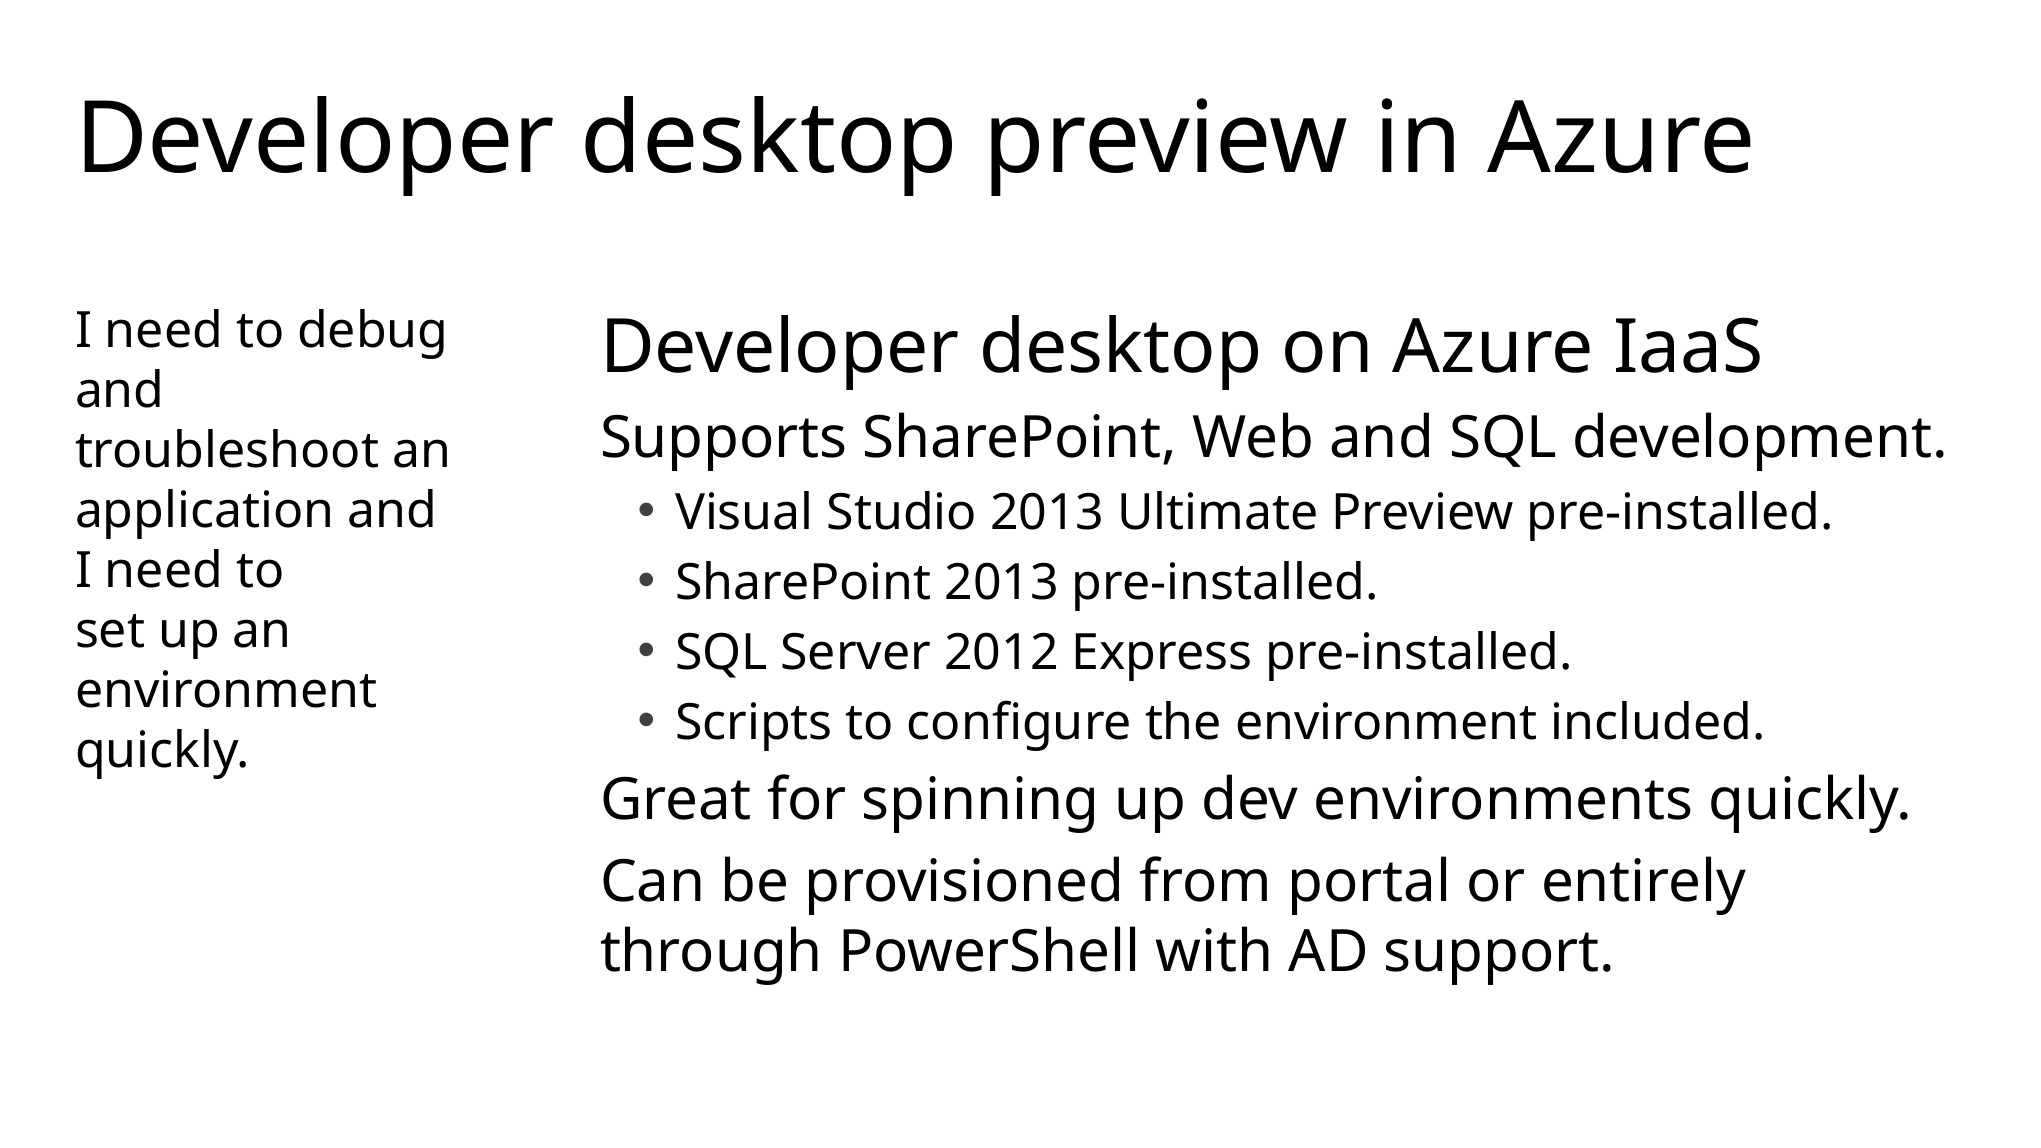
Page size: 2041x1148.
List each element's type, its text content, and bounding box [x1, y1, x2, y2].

list Developer desktop on Azure IaaS Supports SharePoint, Web and SQL development. Visual Studio 2013 Ultimate Preview pre-installed. SharePoint 2013 pre-installed. SQL Server 2012 Express pre-installed. Scripts to configure the environment included. Great for spinning up dev environments quickly. Can be provisioned from portal or entirely through PowerShell with AD support. [570, 273, 1996, 1099]
list I need to debug and troubleshoot an application and I need to set up an environment quickly. [45, 273, 496, 1099]
title Developer desktop preview in Azure [45, 48, 1996, 199]
